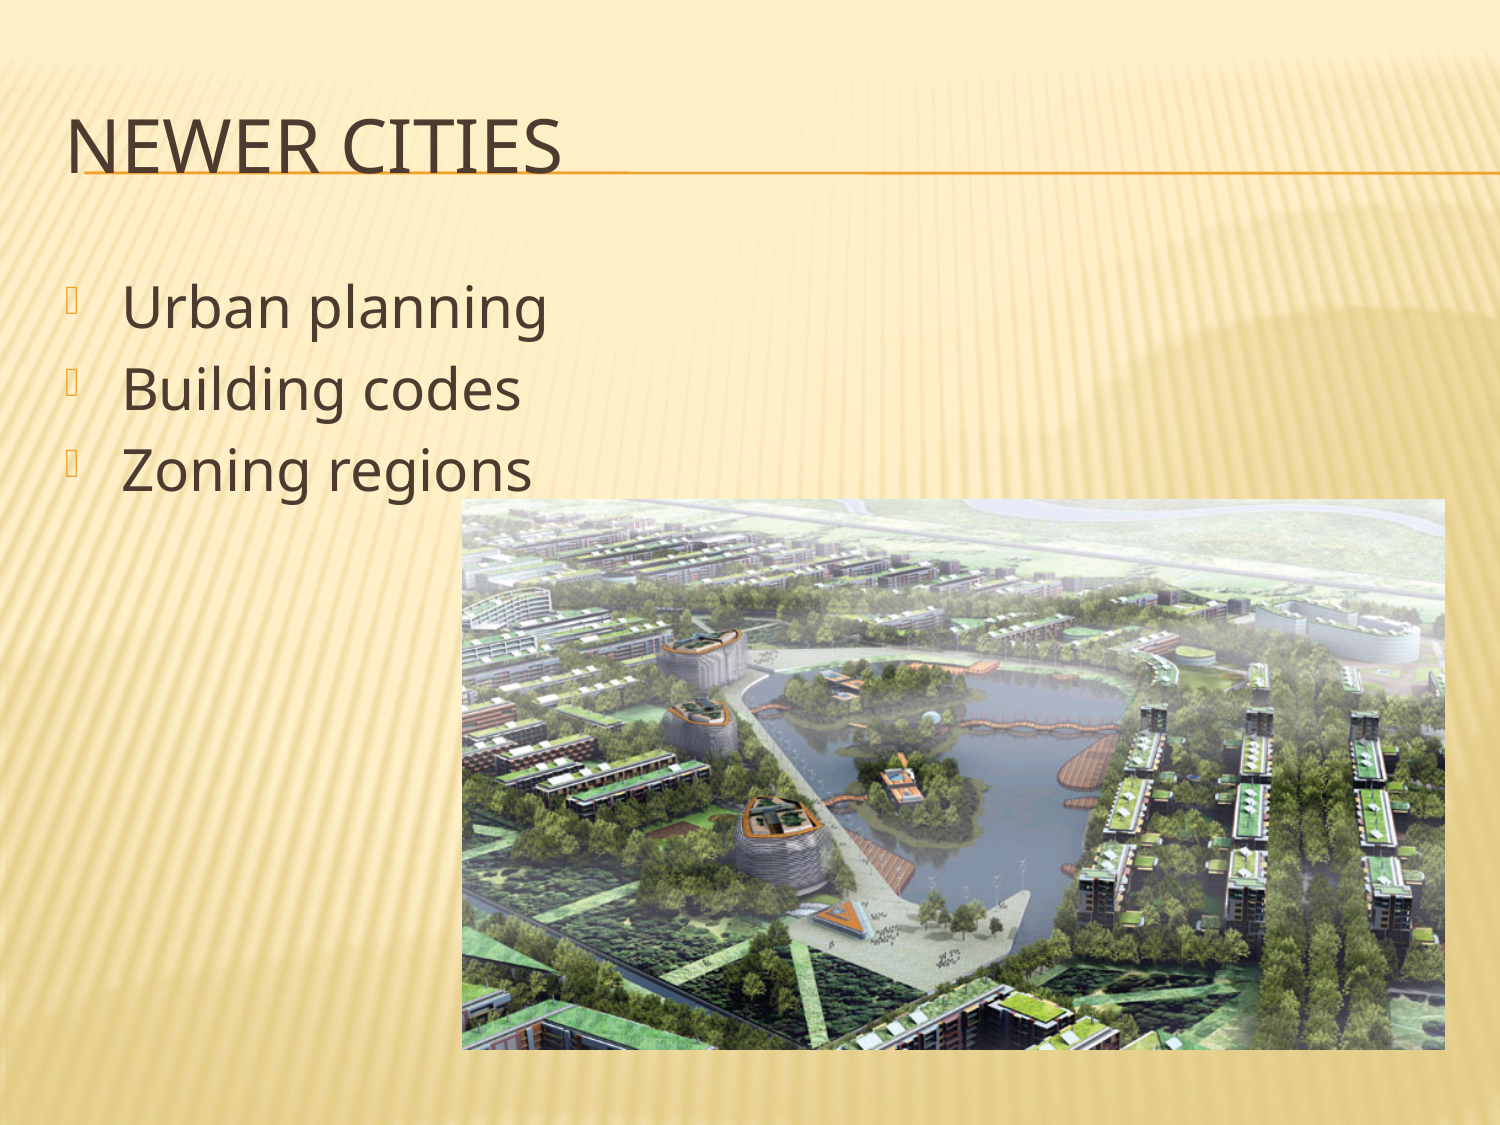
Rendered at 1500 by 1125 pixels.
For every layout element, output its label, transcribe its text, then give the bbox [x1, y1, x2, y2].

picture [462, 499, 1445, 1051]
list Urban planning Building codes Zoning regions [50, 262, 738, 1038]
title Newer Cities [49, 75, 1475, 213]
